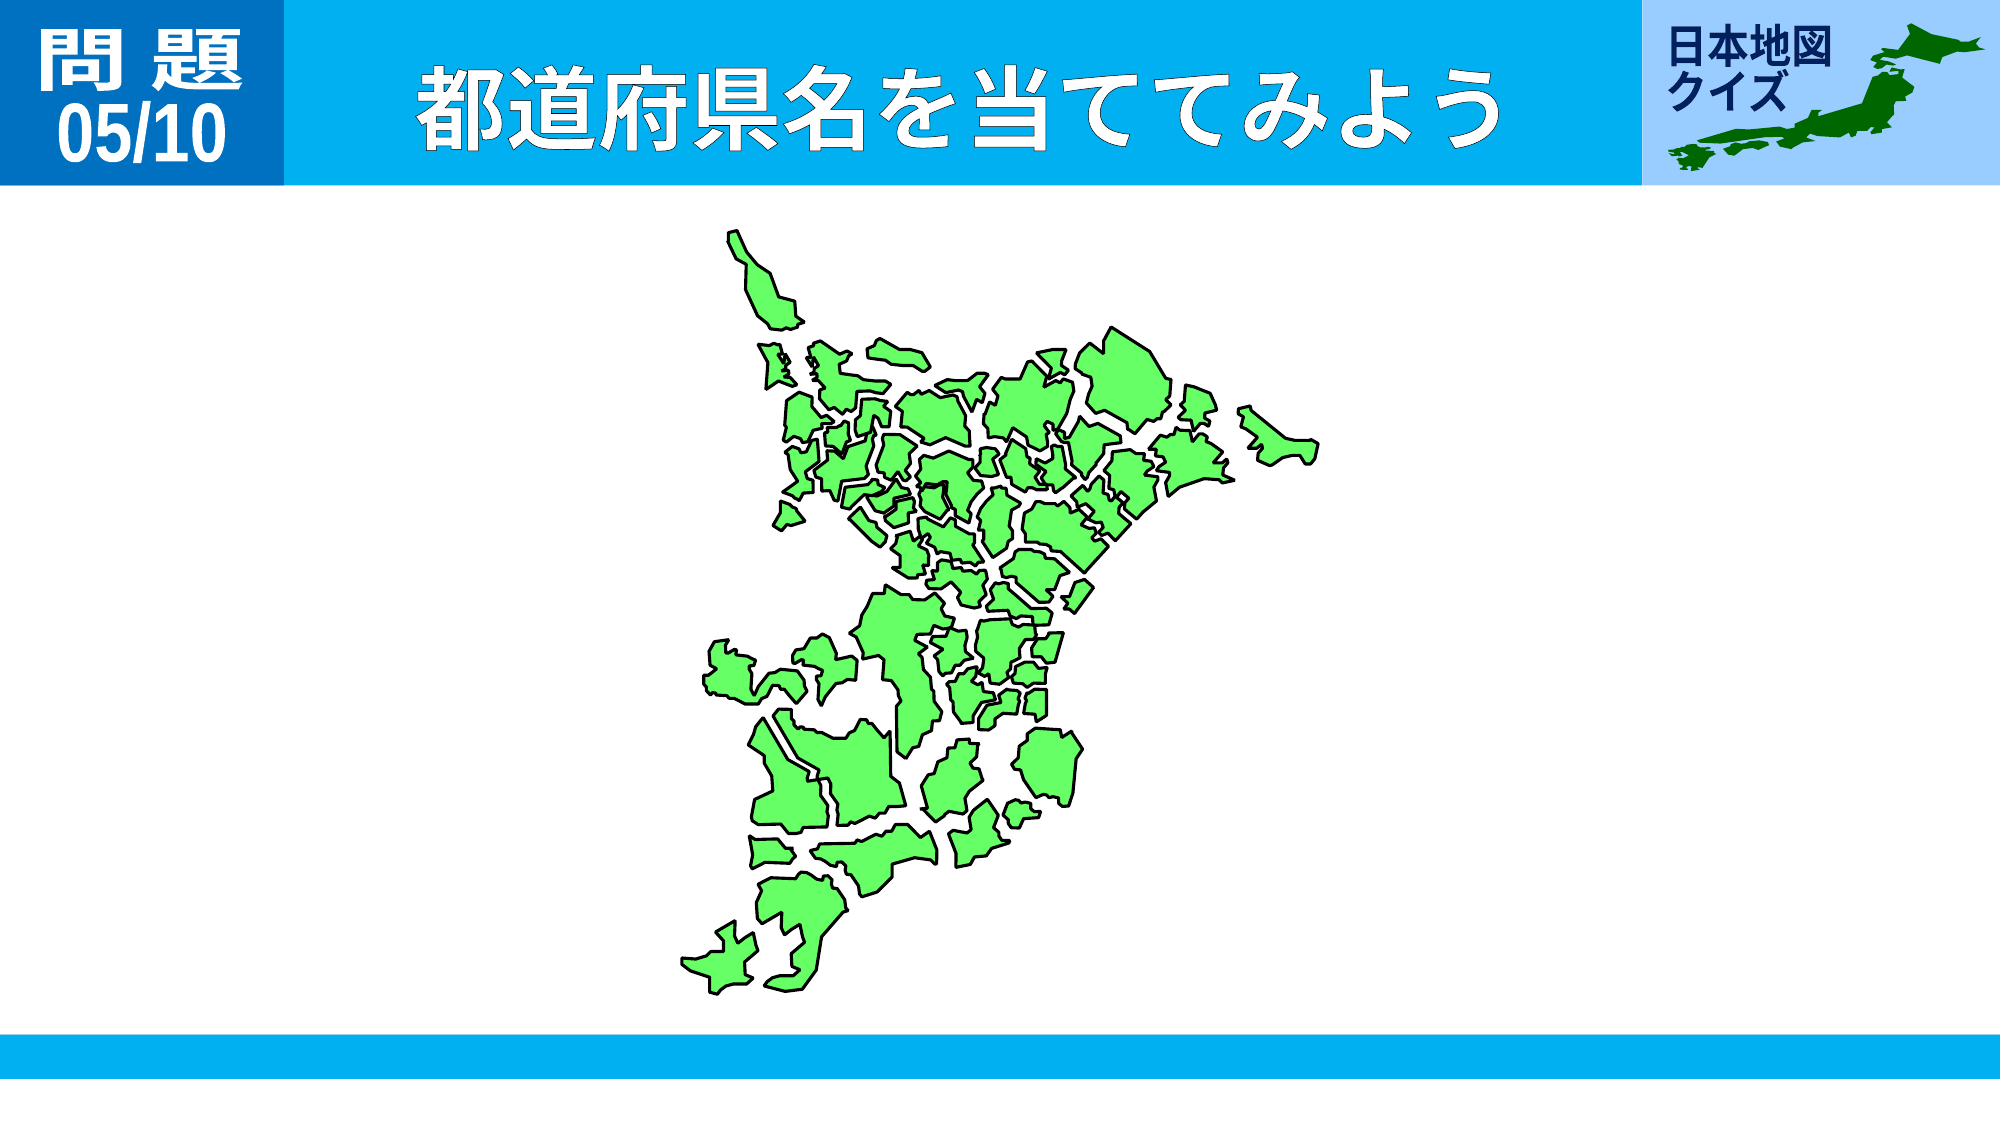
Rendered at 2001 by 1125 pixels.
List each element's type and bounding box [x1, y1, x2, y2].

text_box [0, 1034, 2000, 1079]
text_box [681, 230, 1319, 995]
